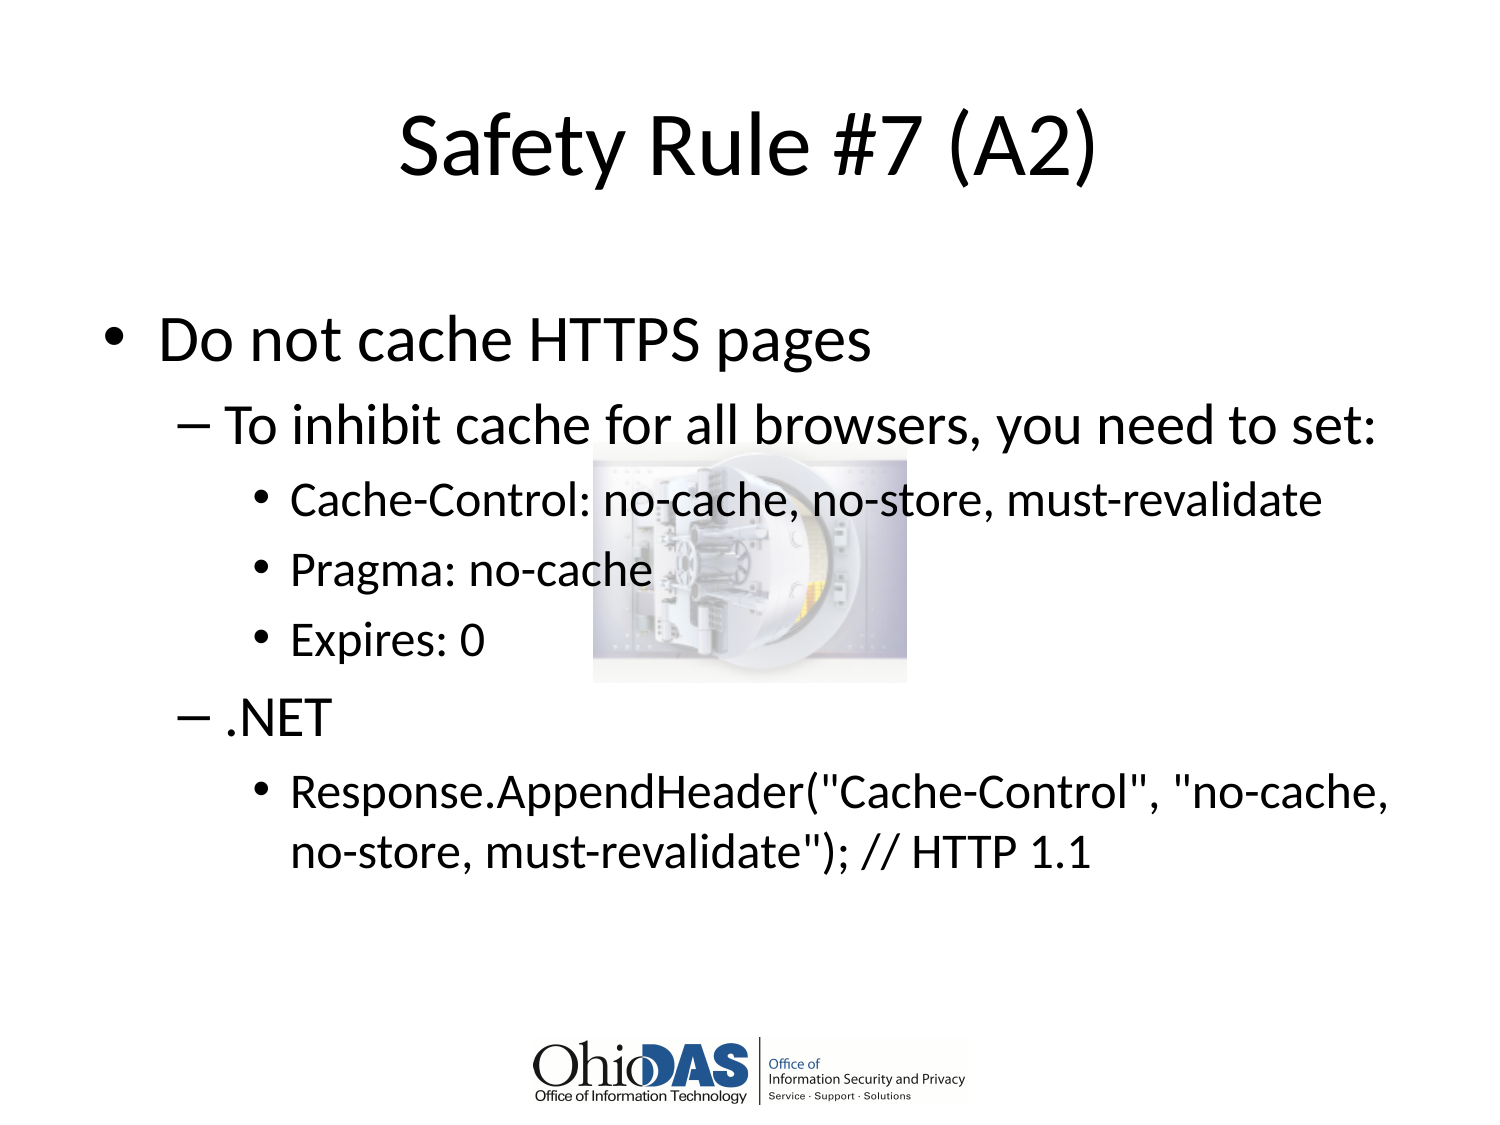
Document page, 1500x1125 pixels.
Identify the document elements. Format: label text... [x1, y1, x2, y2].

list Do not cache HTTPS pages To inhibit cache for all browsers, you need to set: Cache-Control: no-cache, no-store, must-revalidate Pragma: no-cache Expires: 0 .NET Response.AppendHeader("Cache-Control", "no-cache, no-store, must-revalidate"); // HTTP 1.1 [87, 287, 1425, 1013]
title Safety Rule #7 (A2) [75, 45, 1425, 233]
picture [533, 1037, 969, 1105]
